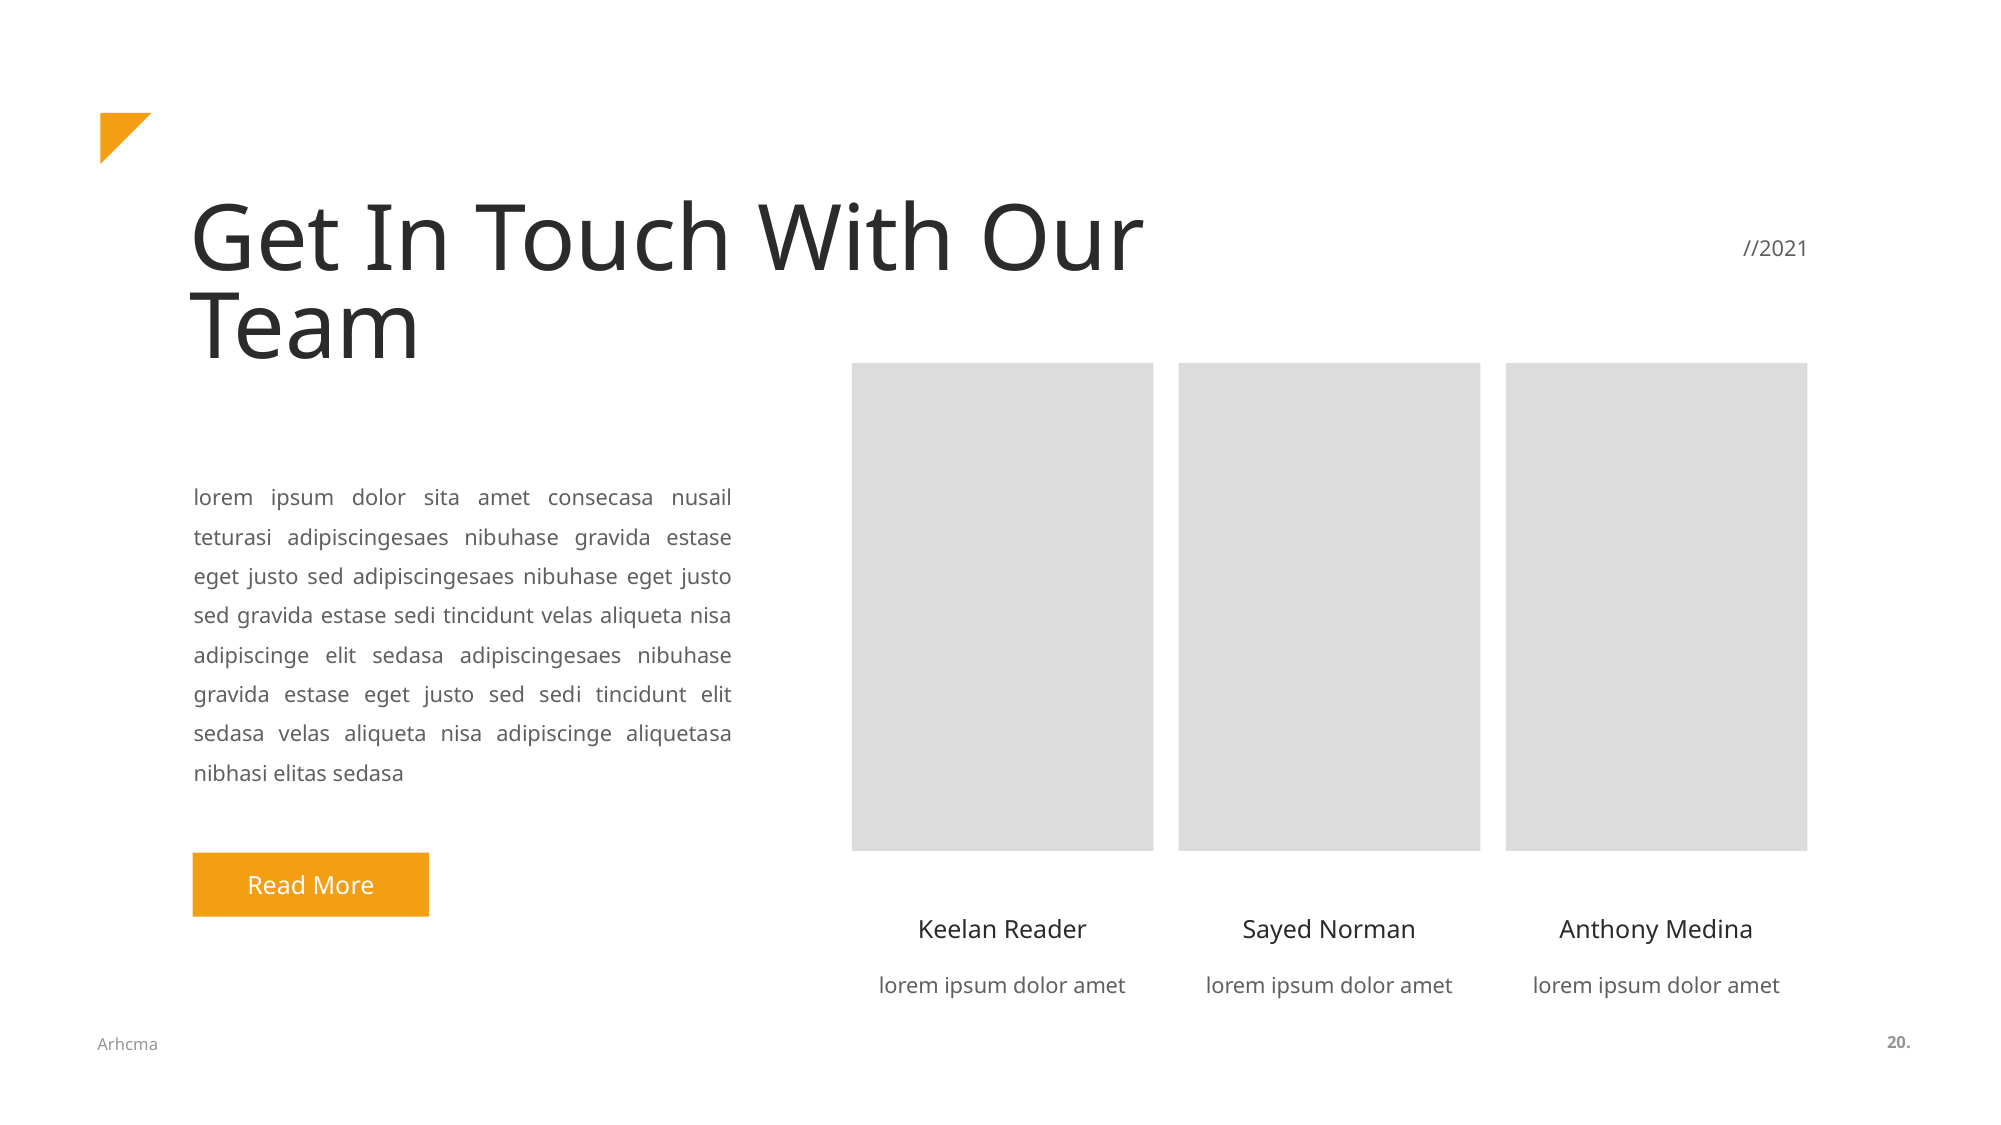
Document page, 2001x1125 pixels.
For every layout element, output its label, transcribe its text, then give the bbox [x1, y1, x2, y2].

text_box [1505, 912, 1808, 1002]
picture [1505, 363, 1808, 851]
text_box Get In Touch With Our Team [174, 192, 1300, 384]
text_box //2021 [1698, 213, 1824, 268]
picture [1178, 363, 1481, 851]
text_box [851, 912, 1154, 1002]
picture [851, 384, 1154, 851]
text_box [83, 1024, 1924, 1062]
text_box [1178, 912, 1481, 1002]
text_box lorem ipsum dolor sita amet consecasa nusail teturasi adipiscingesaes nibuhase gravida estase eget justo sed adipiscingesaes nibuhase eget justo sed gravida estase sedi tincidunt velas aliqueta nisa adipiscinge elit sedasa adipiscingesaes nibuhase gravida estase eget justo sed sedi tincidunt elit sedasa velas aliqueta nisa adipiscinge aliquetasa nibhasi elitas sedasa [178, 463, 747, 793]
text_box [192, 852, 430, 917]
text_box [99, 111, 154, 167]
